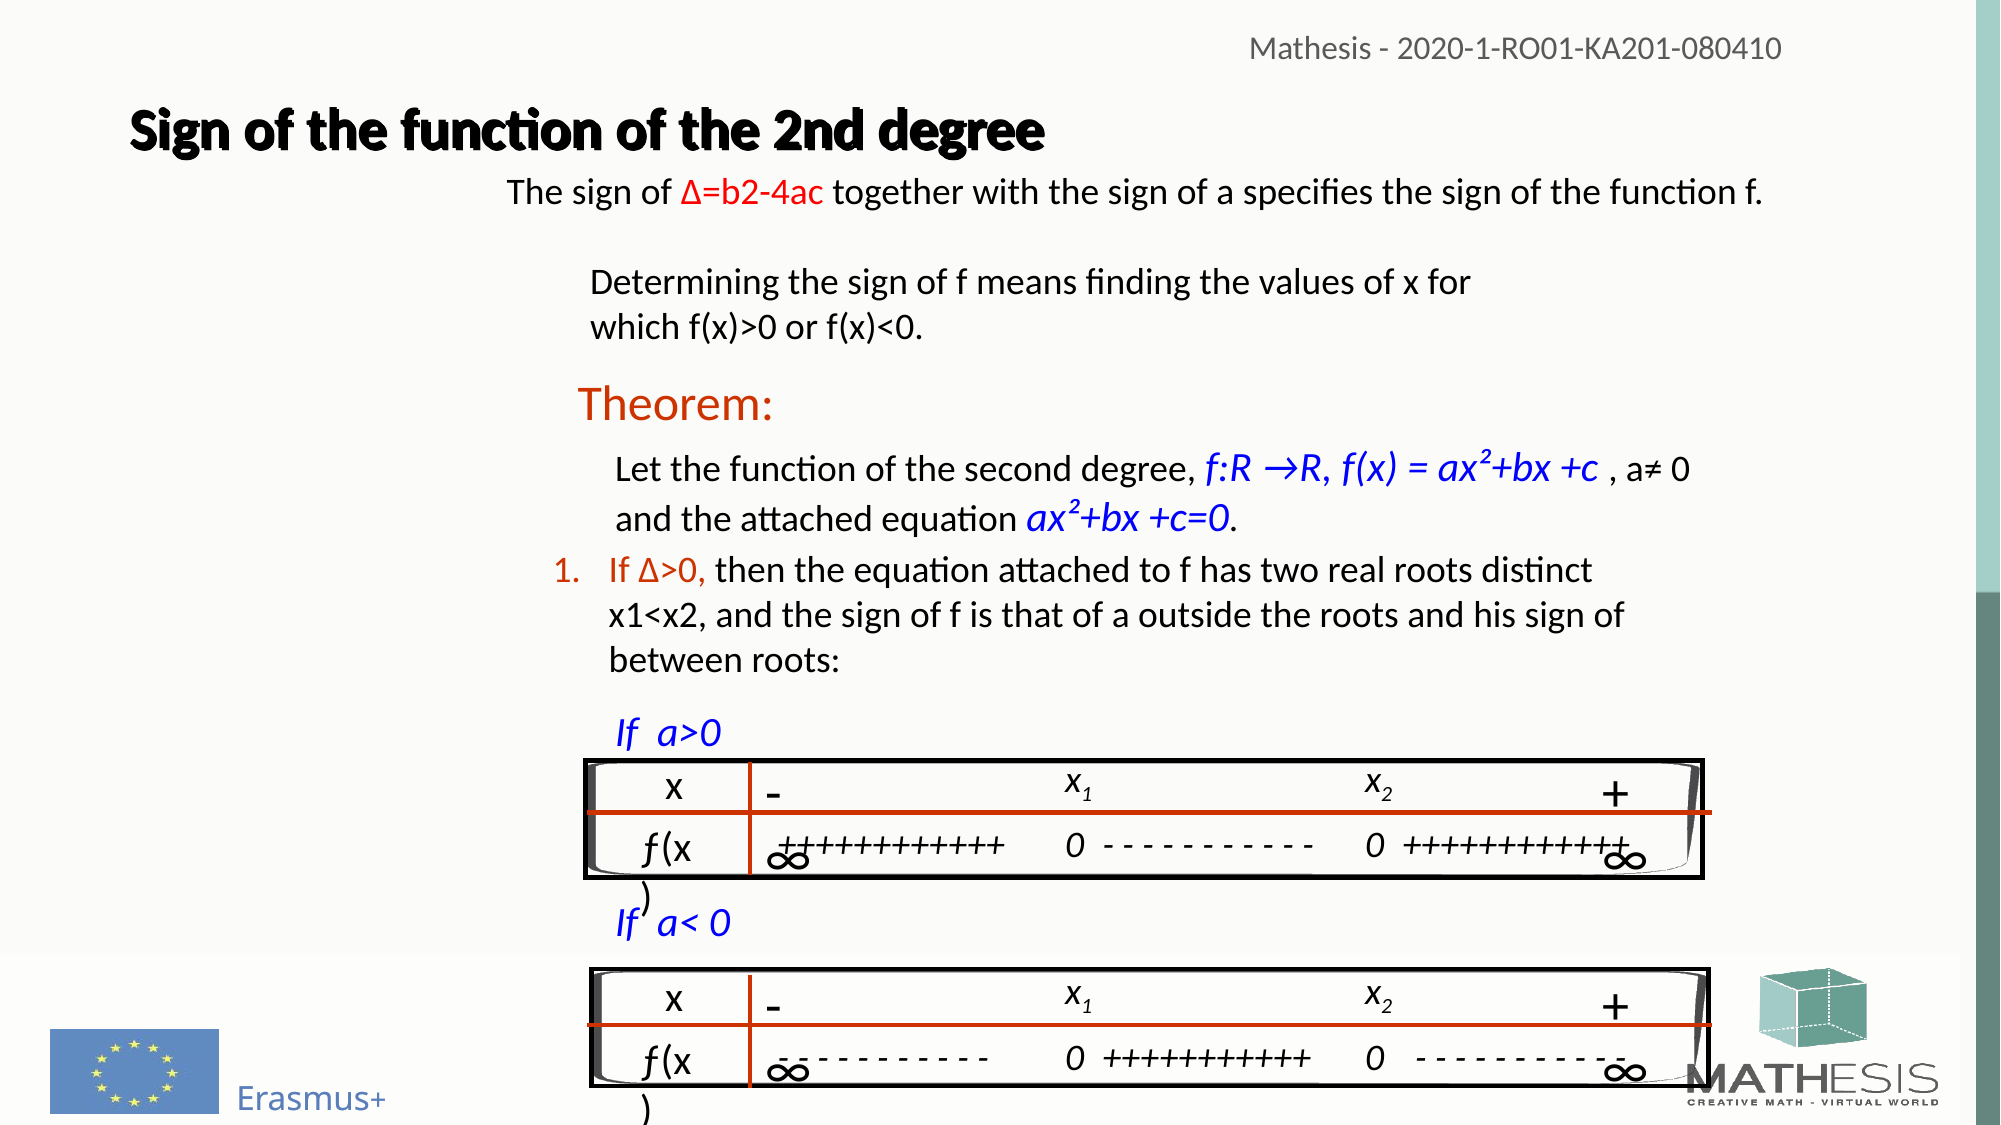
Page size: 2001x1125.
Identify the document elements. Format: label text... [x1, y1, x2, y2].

text_box x1 [1050, 962, 1136, 969]
text_box Sign of the function of the 2nd degree [114, 69, 1186, 180]
text_box x2 [1350, 750, 1436, 760]
text_box Δ>0 [1976, 0, 2000, 1125]
text_box If a>0 [599, 697, 852, 760]
picture [593, 1026, 749, 1085]
text_box -∞ [749, 962, 834, 969]
text_box x [650, 962, 700, 969]
text_box +∞ [1587, 749, 1683, 760]
text_box Determining the sign of f means finding the values of x for which f(x)>0 or f(x)<0. [575, 249, 1750, 356]
text_box x2 [1350, 962, 1436, 969]
picture [587, 762, 749, 812]
text_box If a< 0 [599, 887, 863, 953]
picture [587, 813, 749, 876]
text_box x1 [1050, 750, 1136, 760]
text_box If Δ>0, then the equation attached to f has two real roots distinct x1<x2, and the sign of f is that of a outside the roots and his sign of between roots: [537, 537, 1709, 688]
text_box Let the function of the second degree, f:R →R, f(x) = ax²+bx +c , a≠ 0 and the attached equation ax²+bx +c=0. [600, 437, 1715, 543]
picture [751, 762, 1701, 812]
picture [593, 971, 1707, 1024]
text_box The sign of Δ=b2-4ac together with the sign of a specifies the sign of the function f. [491, 137, 1862, 243]
text_box +∞ [1587, 962, 1683, 969]
text_box Δ>0 [50, 1029, 219, 1114]
picture [751, 813, 1701, 876]
text_box Theorem: [562, 362, 832, 438]
picture [751, 1026, 1707, 1085]
text_box Δ>0 [1664, 928, 1961, 1125]
